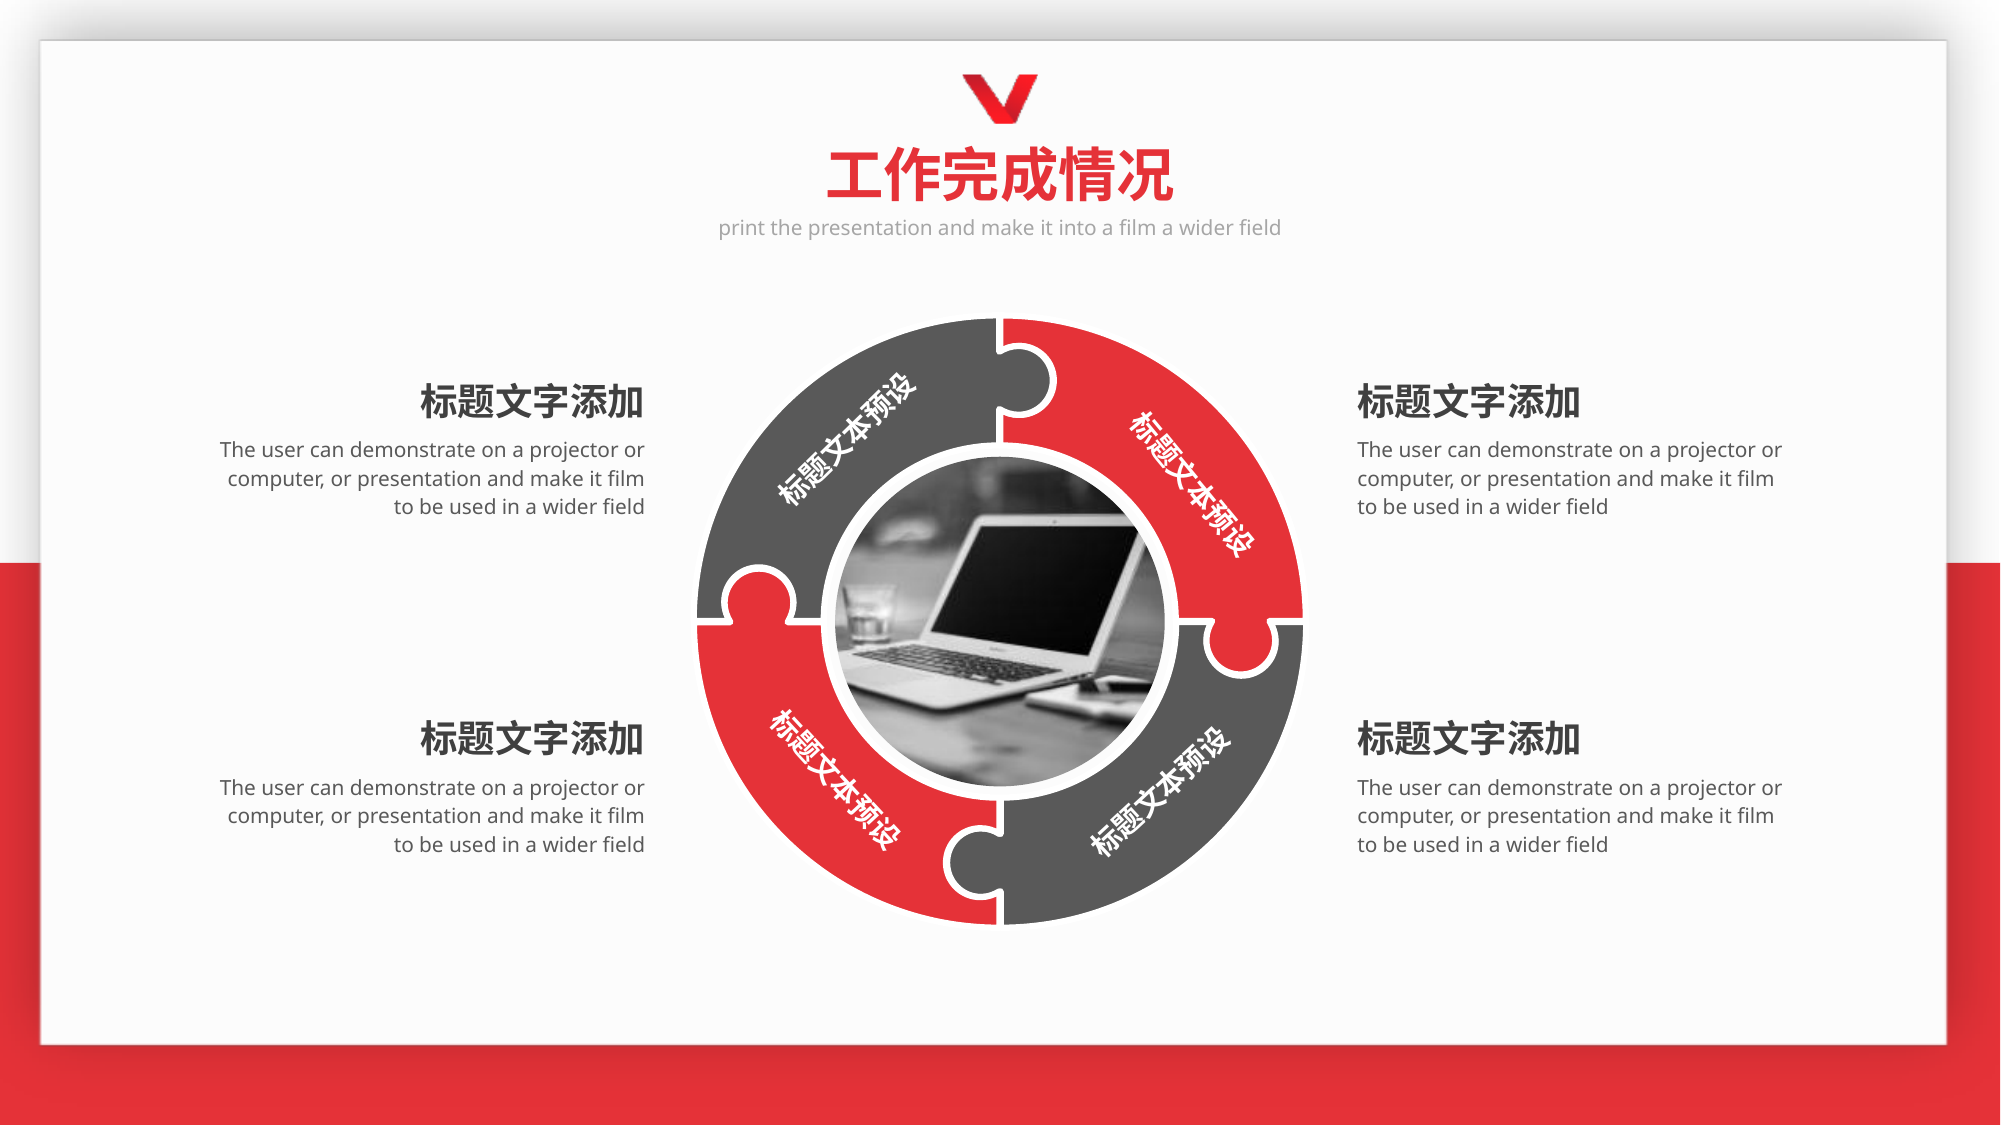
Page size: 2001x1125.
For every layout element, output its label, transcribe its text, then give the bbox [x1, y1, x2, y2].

text_box [947, 622, 1307, 928]
text_box 工作完成情况 [810, 130, 1190, 207]
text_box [202, 707, 660, 865]
text_box [693, 568, 1000, 928]
text_box 标题文本预设 [755, 361, 932, 537]
text_box [693, 315, 1053, 621]
text_box 标题文本预设 [1100, 389, 1266, 573]
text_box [202, 370, 660, 528]
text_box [1342, 370, 1800, 528]
text_box print the presentation and make it into a film a wider field [675, 207, 1325, 248]
text_box 标题文本预设 [1067, 715, 1246, 888]
text_box [835, 456, 1165, 787]
text_box 标题文本预设 [740, 687, 912, 866]
text_box [1000, 315, 1306, 675]
picture [1, 0, 1999, 1122]
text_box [1342, 707, 1800, 865]
